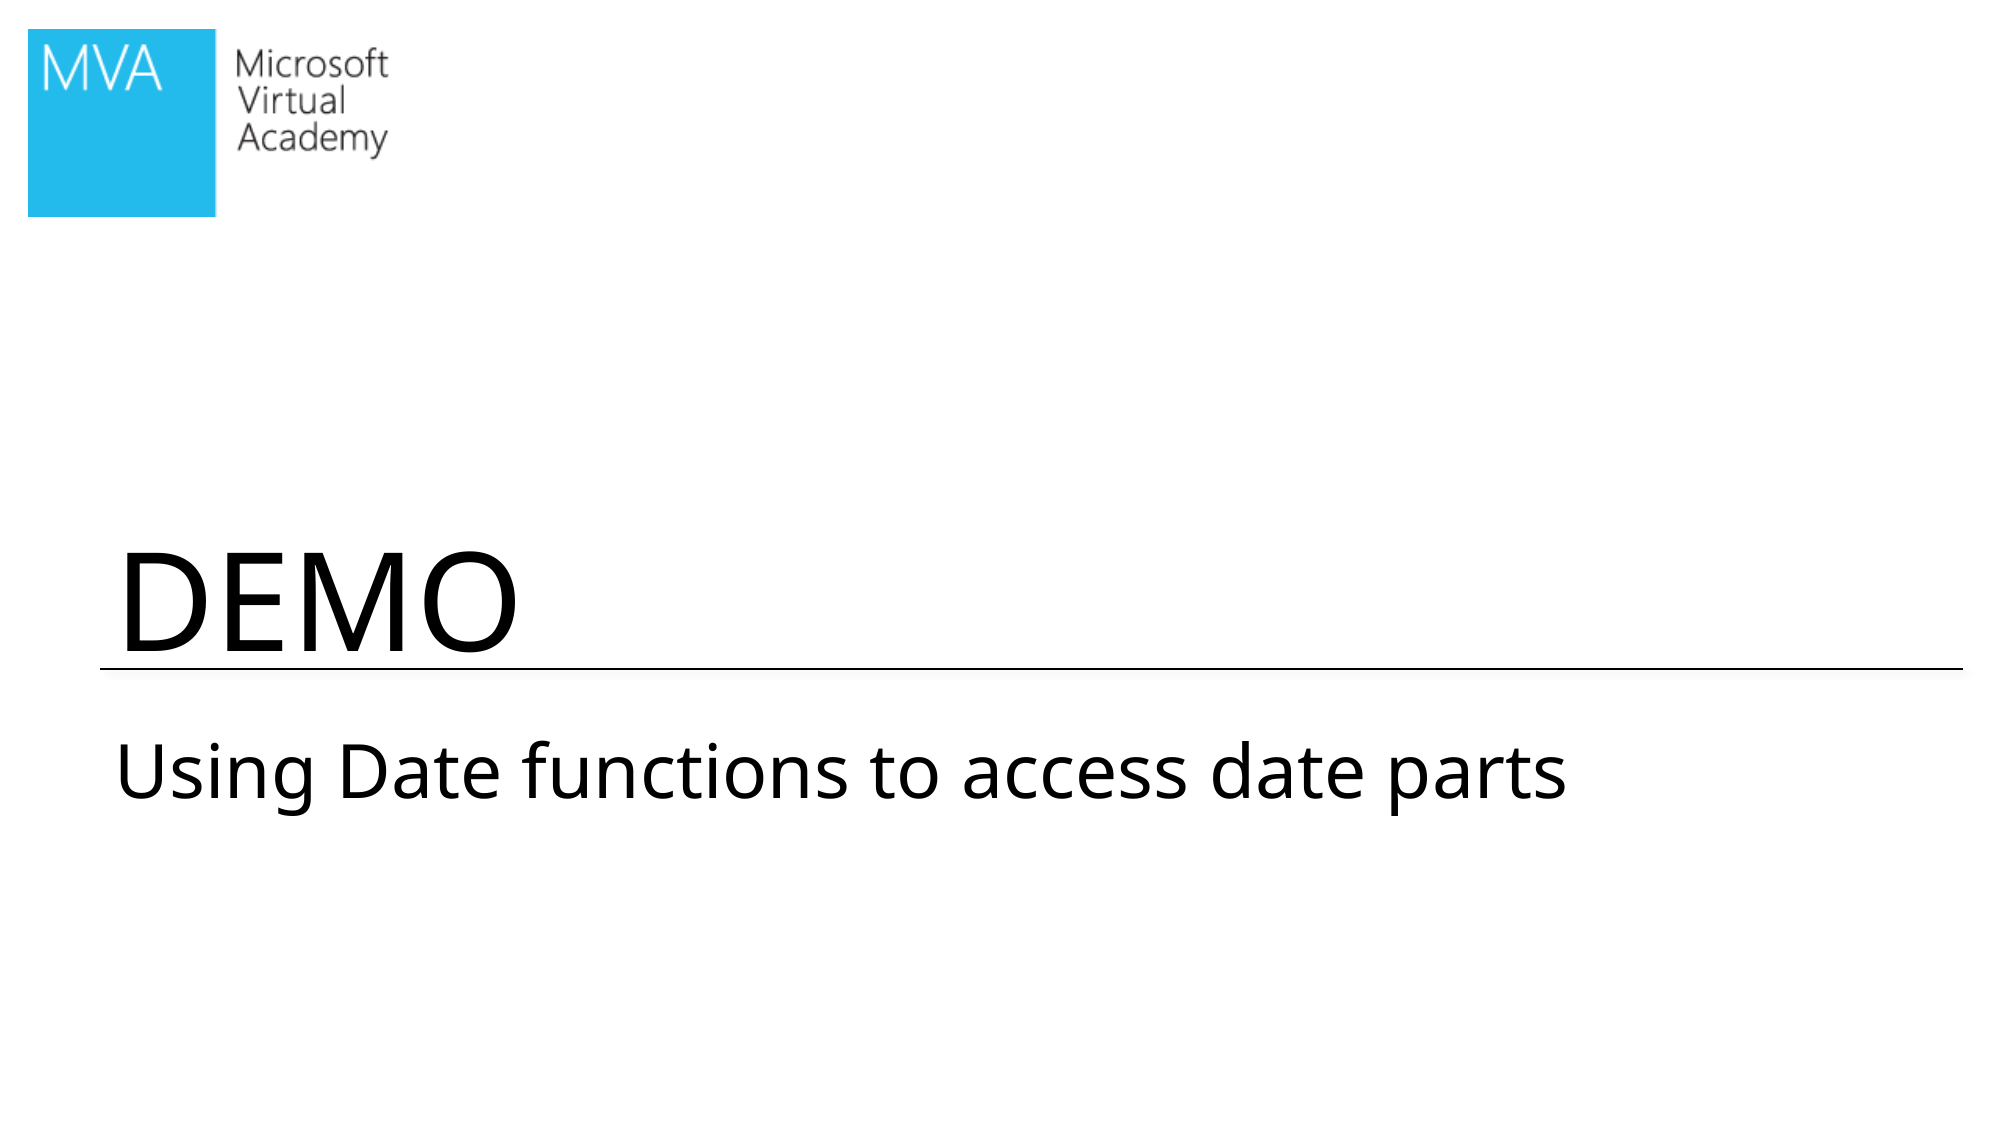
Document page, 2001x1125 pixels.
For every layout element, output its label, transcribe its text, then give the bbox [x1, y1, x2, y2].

title Using Date functions to access date parts [99, 733, 1976, 1009]
picture [28, 29, 497, 217]
